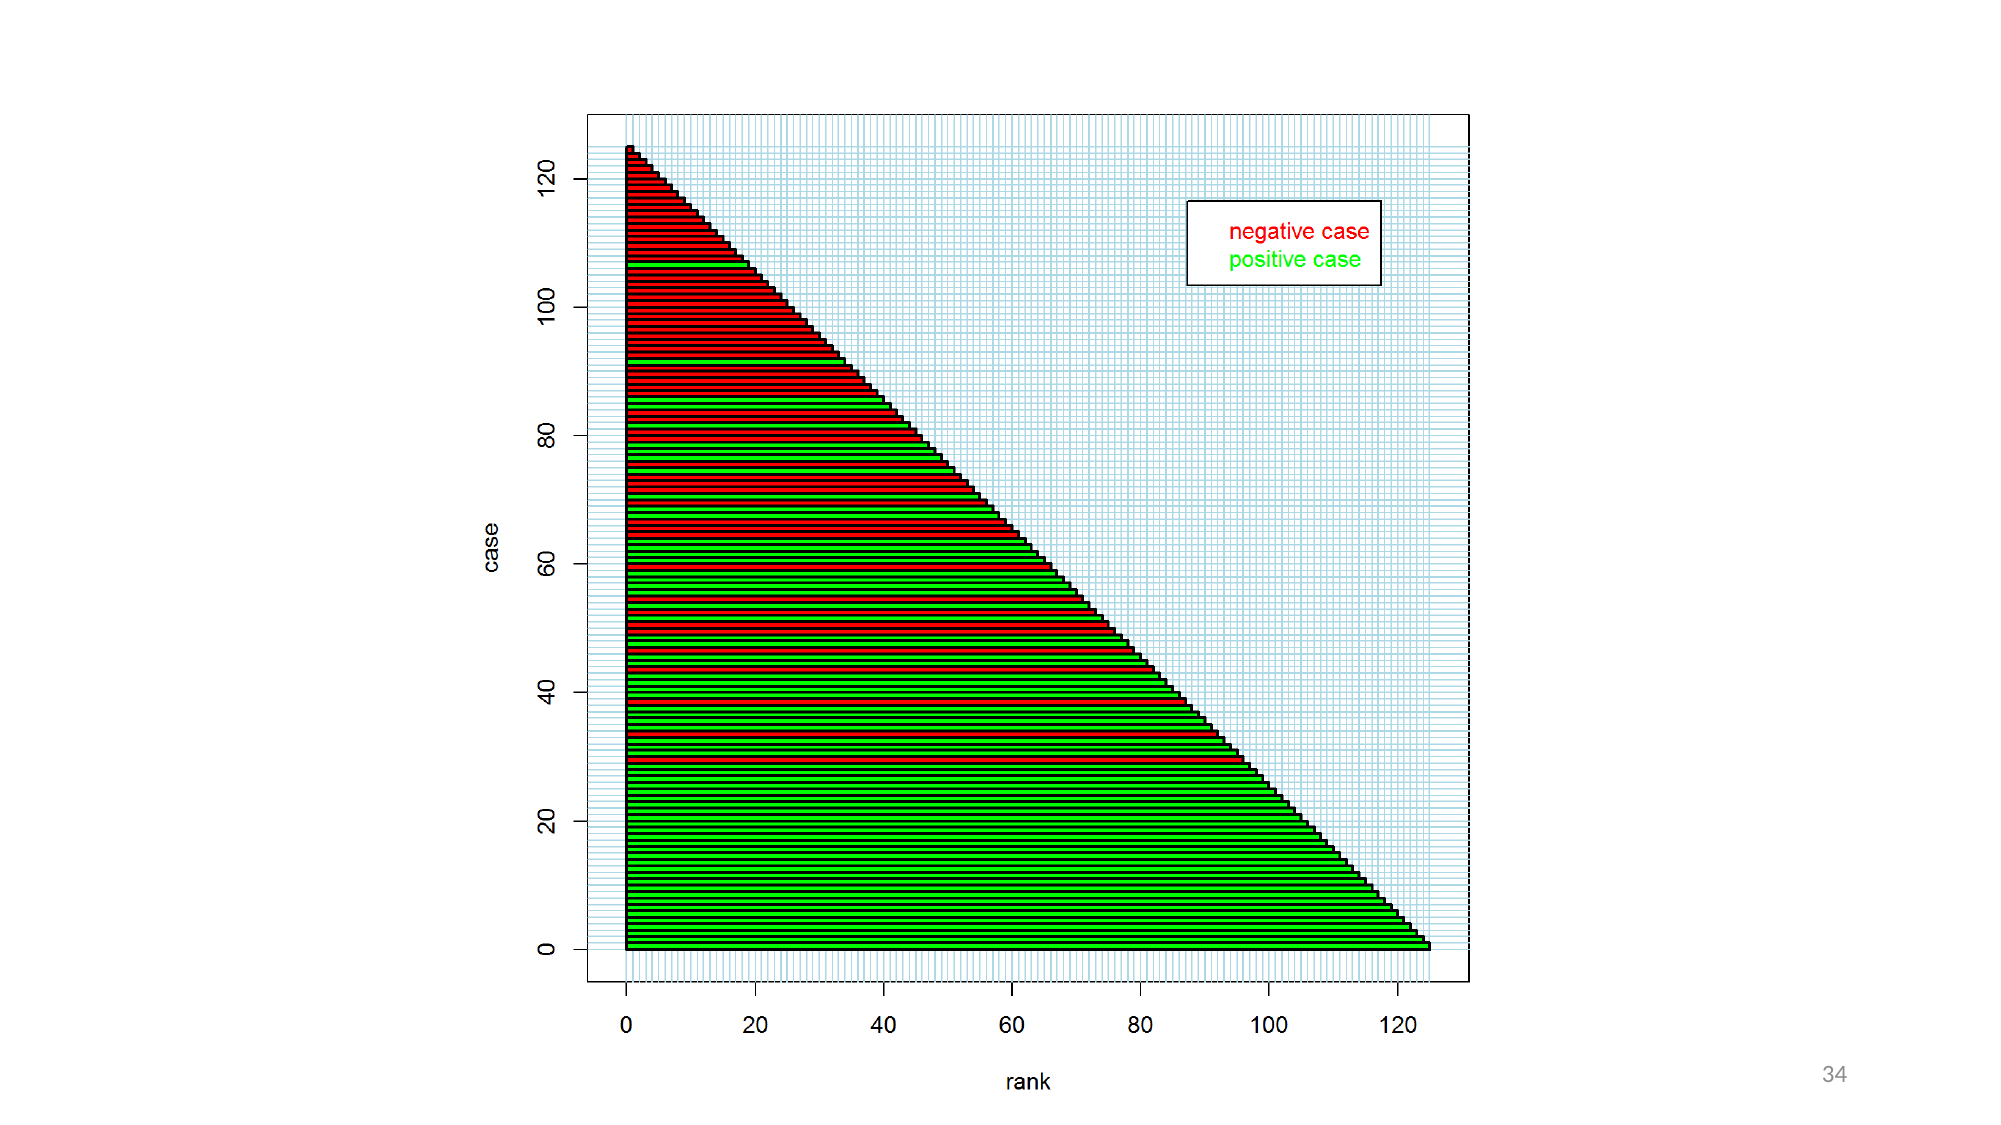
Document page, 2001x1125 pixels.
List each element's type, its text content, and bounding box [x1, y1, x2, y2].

slide_number 34 [1528, 1042, 1863, 1103]
picture [472, 0, 1528, 1125]
